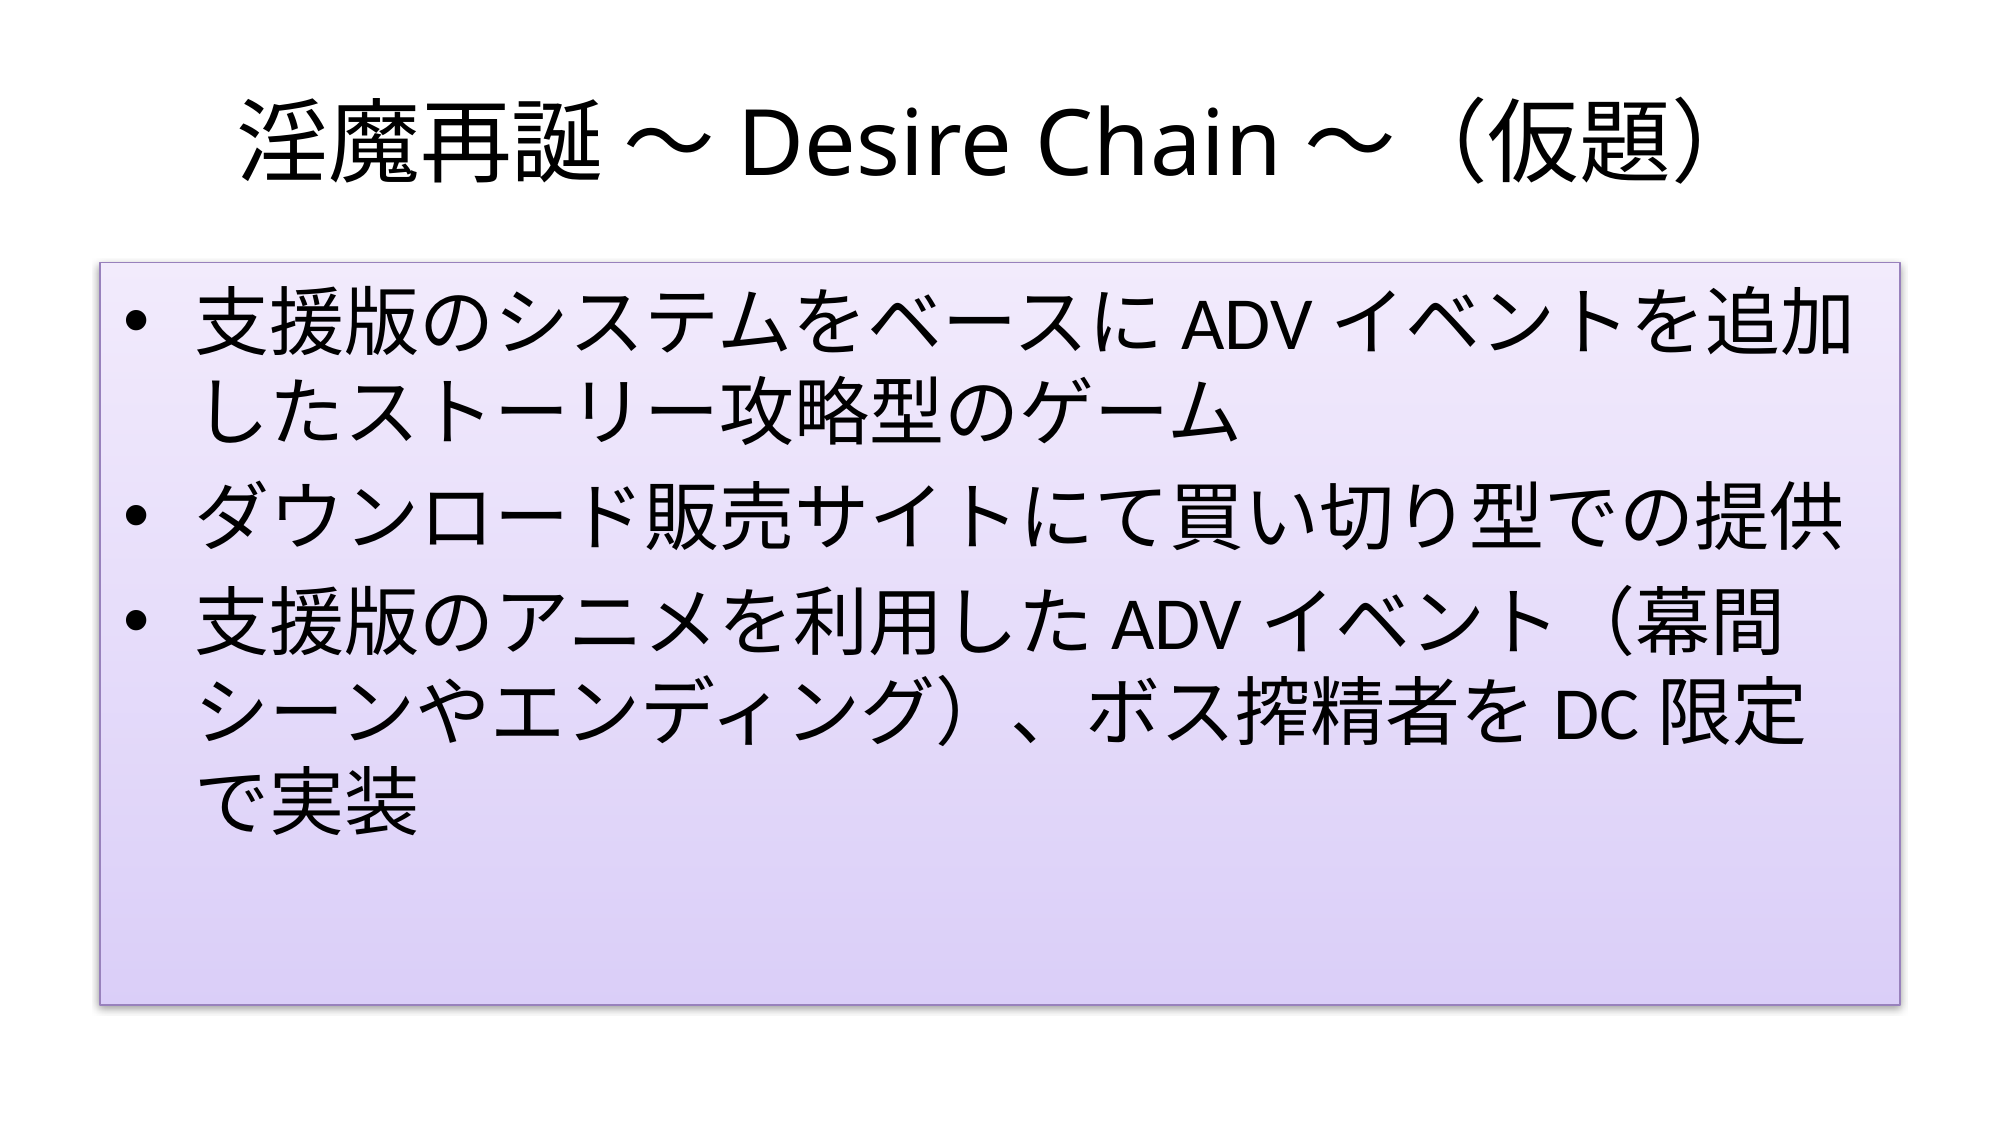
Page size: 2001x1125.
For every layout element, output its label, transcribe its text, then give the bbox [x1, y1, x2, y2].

title 淫魔再誕 ～Desire Chain～（仮題） [99, 45, 1900, 233]
list 支援版のシステムをベースにADVイベントを追加したストーリー攻略型のゲーム ダウンロード販売サイトにて買い切り型での提供 支援版のアニメを利用したADVイベント（幕間シーンやエンディング）、ボス搾精者をDC限定で実装 [99, 262, 1901, 1006]
